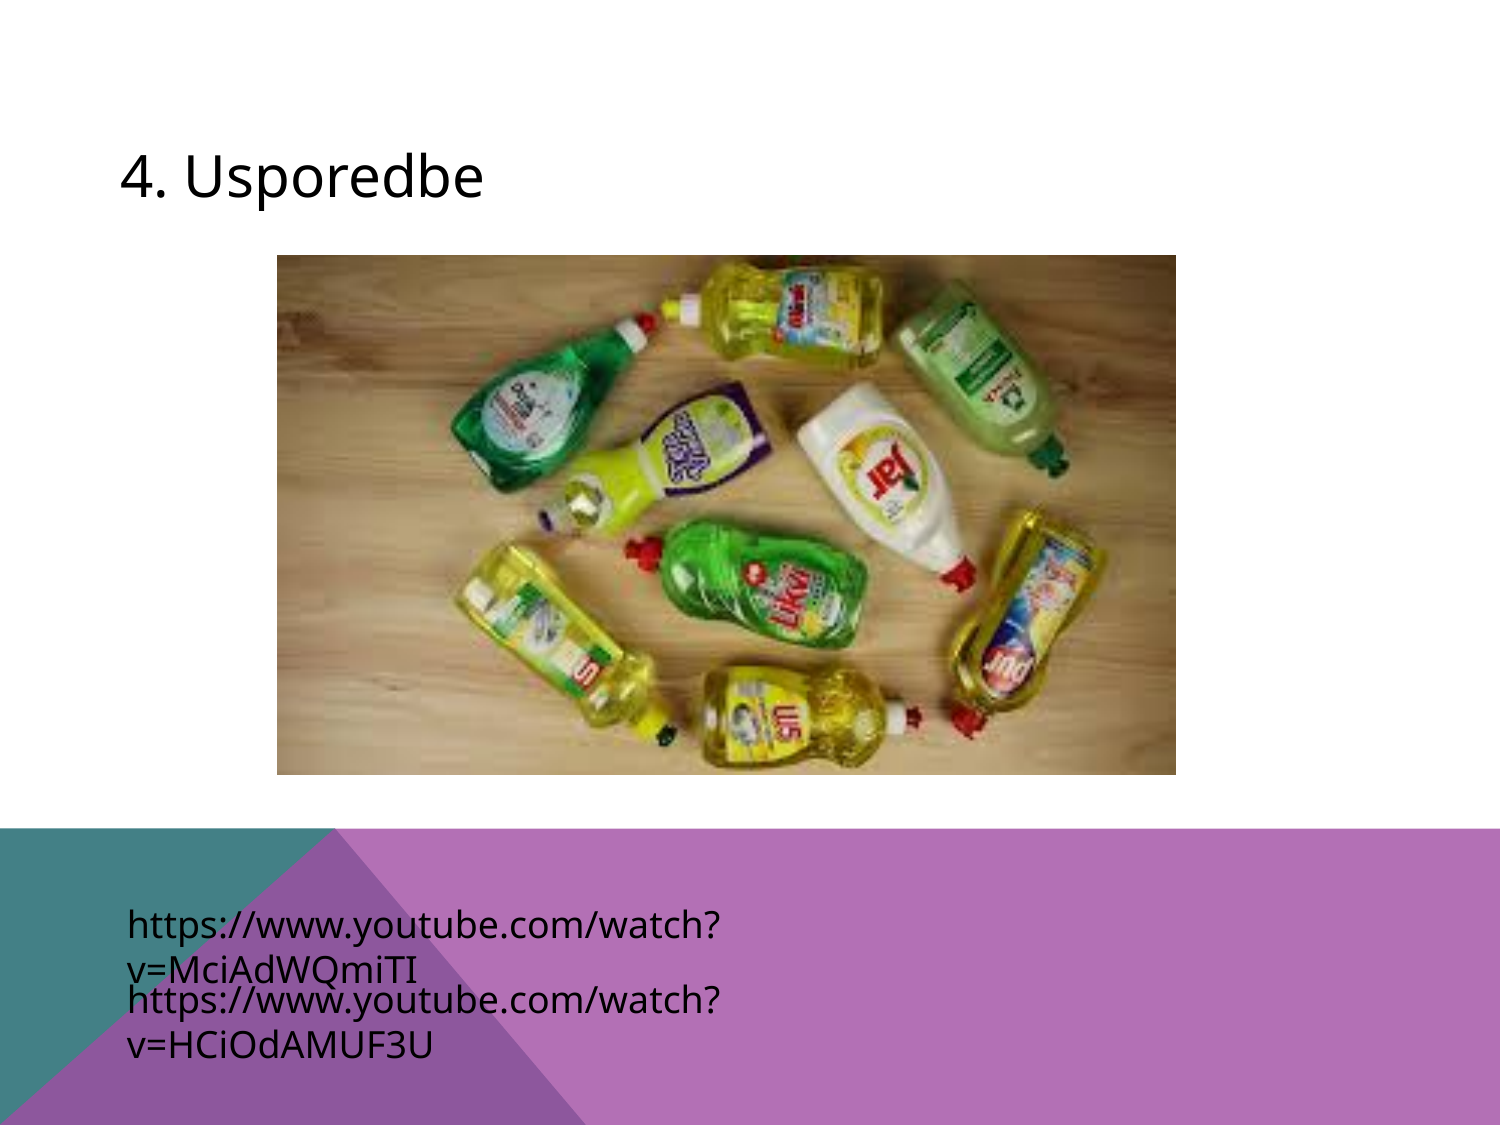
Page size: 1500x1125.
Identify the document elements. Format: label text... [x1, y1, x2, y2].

text_box 4. Usporedbe [105, 132, 1145, 287]
text_box https://www.youtube.com/watch?v=MciAdWQmiTI [112, 893, 981, 998]
text_box https://www.youtube.com/watch?v=HCiOdAMUF3U [112, 968, 863, 1074]
picture [277, 255, 1176, 776]
